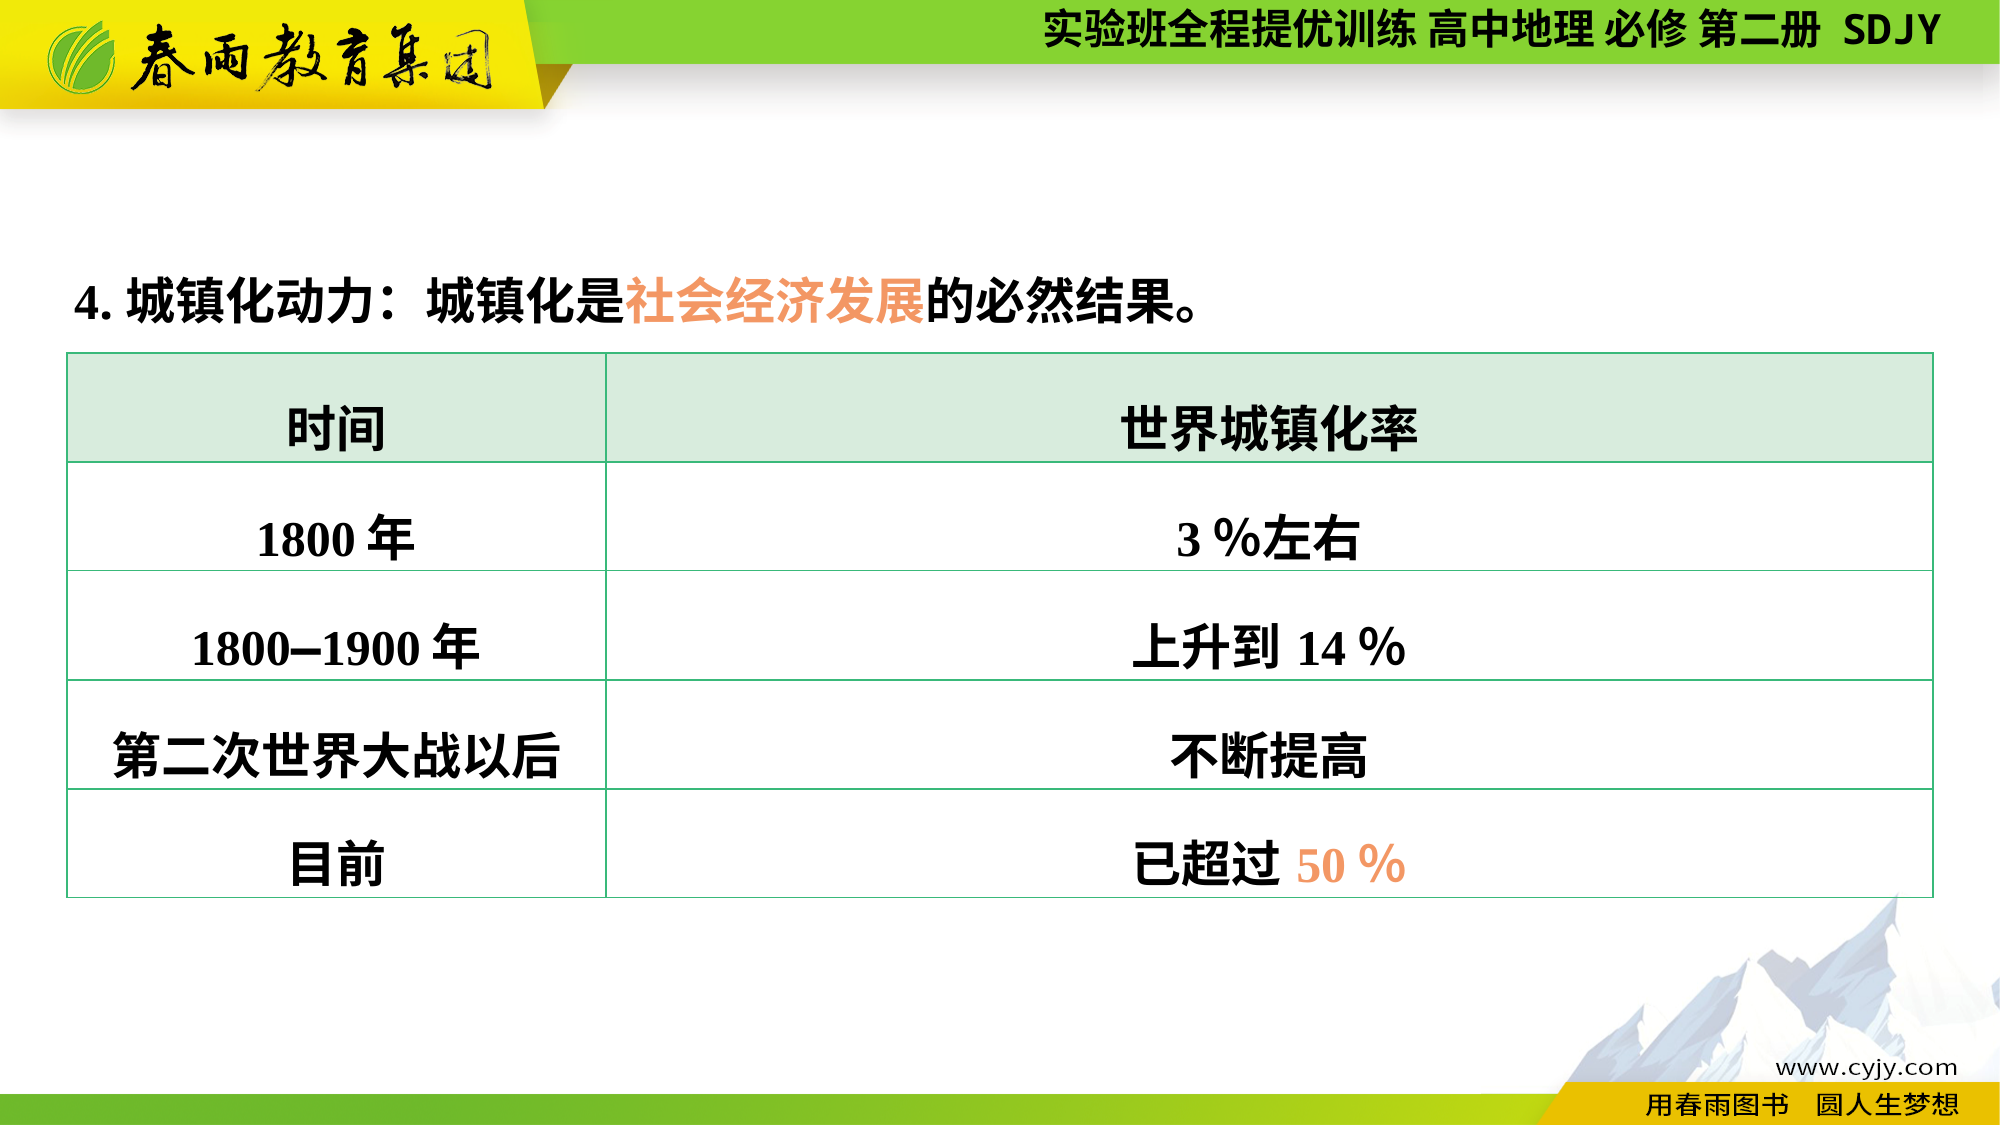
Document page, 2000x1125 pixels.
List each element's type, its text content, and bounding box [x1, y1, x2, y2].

table_header 时间 [68, 354, 605, 461]
table_cell 上升到14％ [607, 571, 1932, 679]
table_cell 3％左右 [607, 463, 1932, 570]
picture [0, 0, 2000, 1125]
table_header 世界城镇化率 [607, 354, 1932, 461]
table_cell 目前 [68, 790, 605, 897]
table_cell 已超过50％ [607, 790, 1932, 897]
table_cell 1800—1900年 [68, 571, 605, 679]
table_cell 不断提高 [607, 681, 1932, 788]
table_cell 第二次世界大战以后 [68, 681, 605, 788]
table_cell 1800年 [68, 463, 605, 570]
list 4.城镇化动力：城镇化是社会经济发展的必然结果。 [59, 231, 1944, 327]
